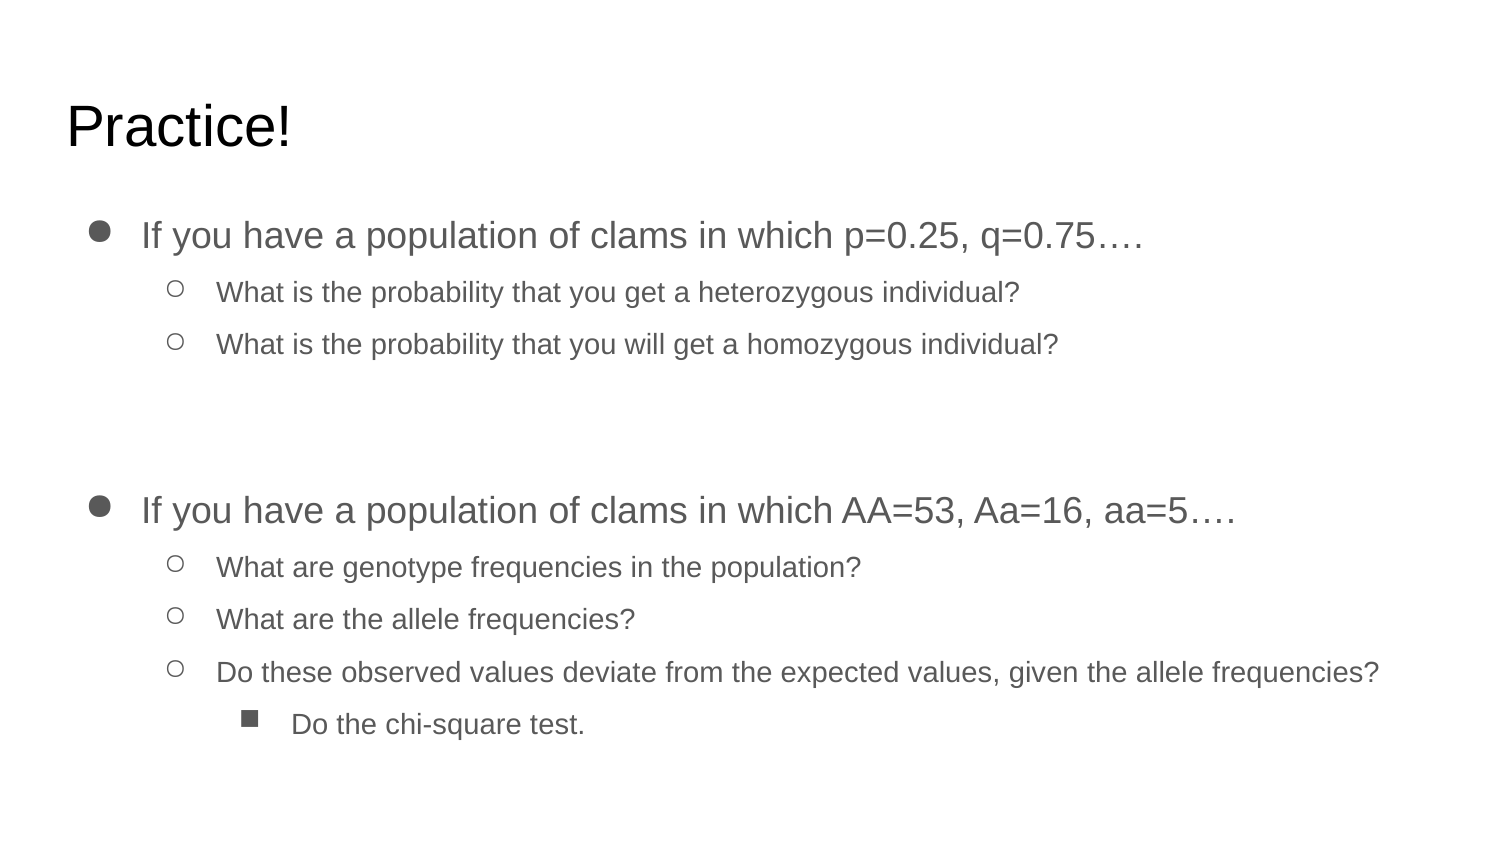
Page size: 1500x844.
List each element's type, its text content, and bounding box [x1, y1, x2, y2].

list If you have a population of clams in which p=0.25, q=0.75…. What is the probability that you get a heterozygous individual? What is the probability that you will get a homozygous individual? If you have a population of clams in which AA=53, Aa=16, aa=5…. What are genotype frequencies in the population? What are the allele frequencies? Do these observed values deviate from the expected values, given the allele frequencies? Do the chi-square test. [51, 189, 1449, 750]
title Practice! [51, 72, 1449, 167]
